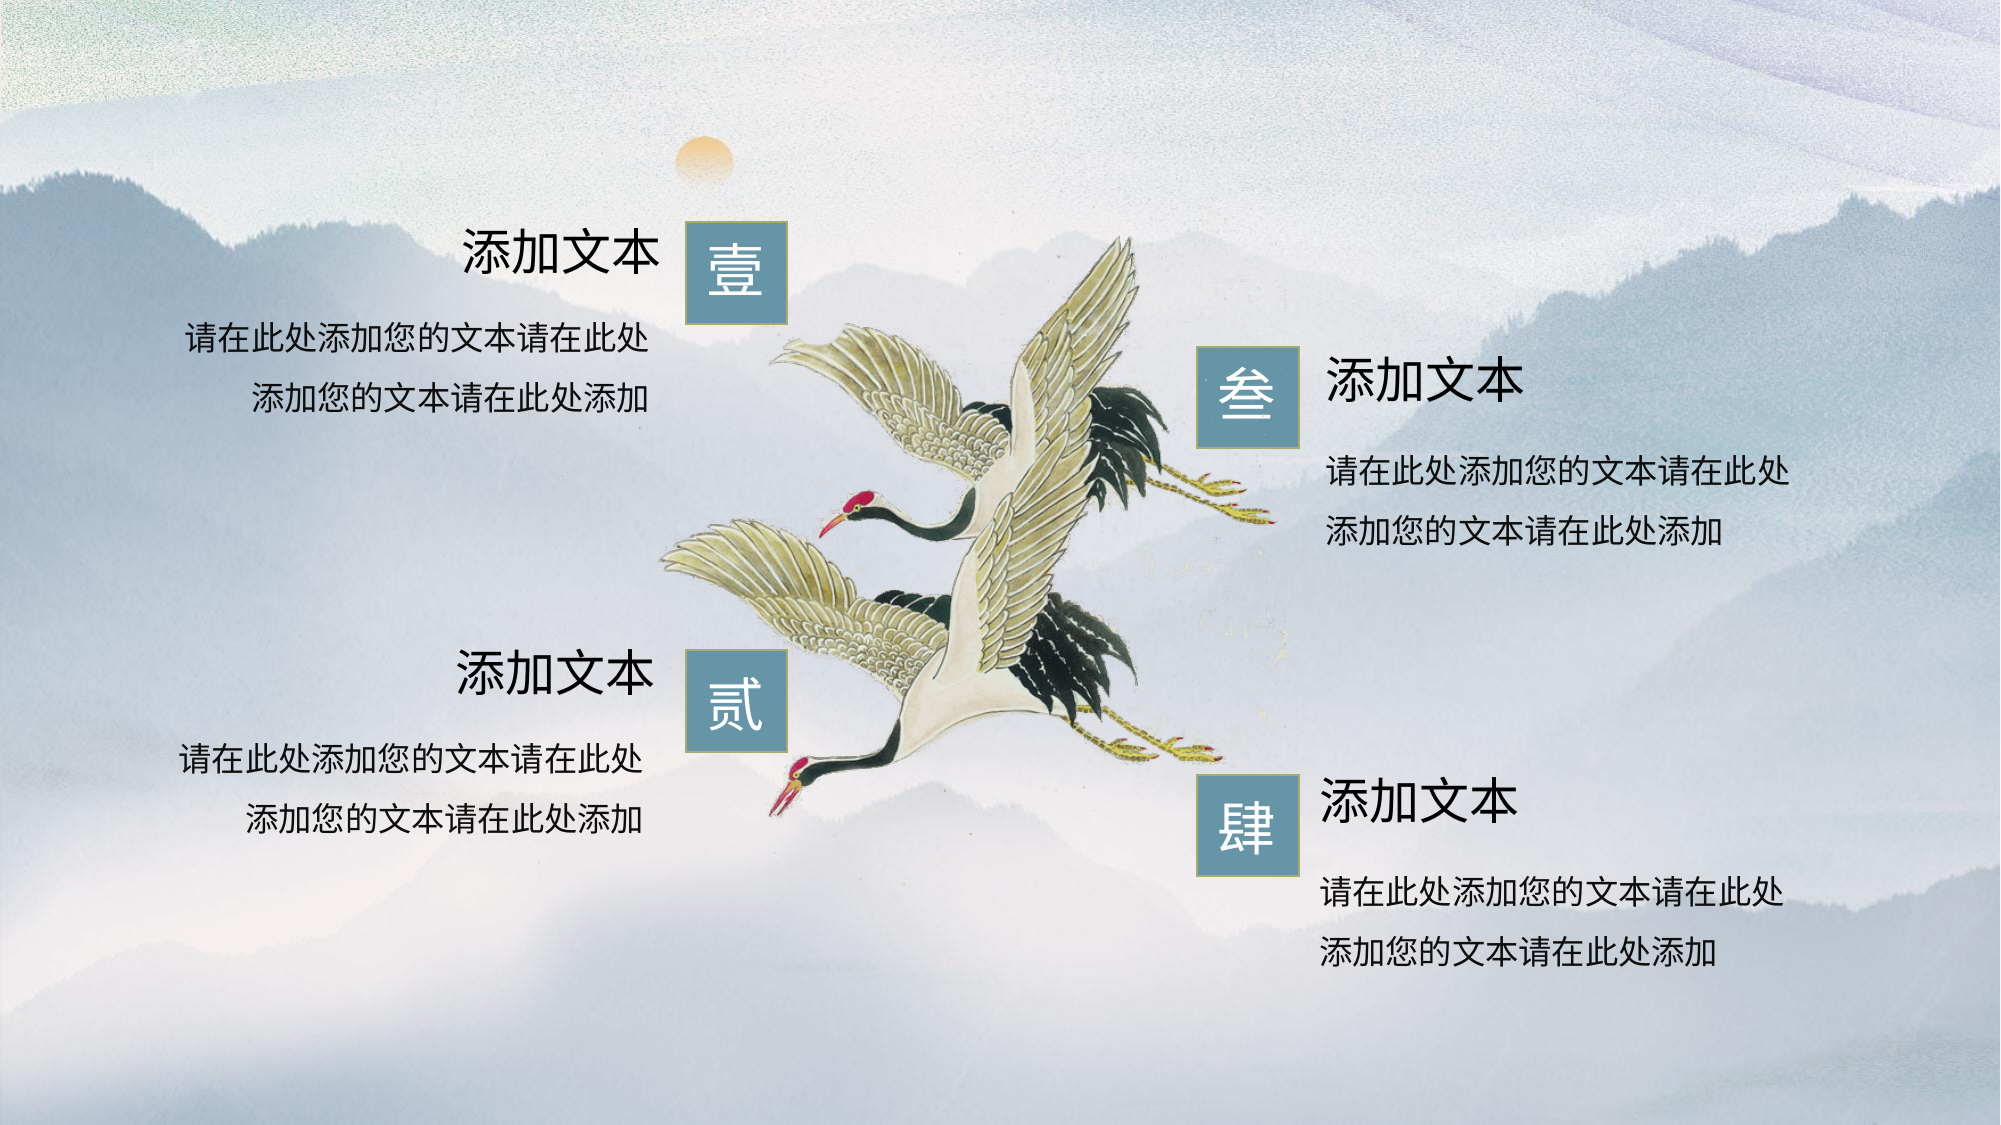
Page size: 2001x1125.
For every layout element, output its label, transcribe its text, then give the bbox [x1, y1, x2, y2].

text_box 添加文本 [1310, 340, 1584, 416]
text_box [1287, 774, 1299, 877]
text_box 添加文本 [1304, 761, 1578, 837]
text_box 请在此处添加您的文本请在此处添加您的文本请在此处添加 [1304, 844, 1810, 979]
text_box 添加文本 [440, 634, 538, 710]
picture [0, 0, 2001, 1125]
text_box 请在此处添加您的文本请在此处添加您的文本请在此处添加 [1310, 423, 1829, 558]
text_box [1287, 346, 1299, 449]
text_box 请在此处添加您的文本请在此处添加您的文本请在此处添加 [154, 710, 538, 846]
text_box 添加文本 [446, 213, 538, 289]
text_box 请在此处添加您的文本请在此处添加您的文本请在此处添加 [146, 289, 538, 425]
